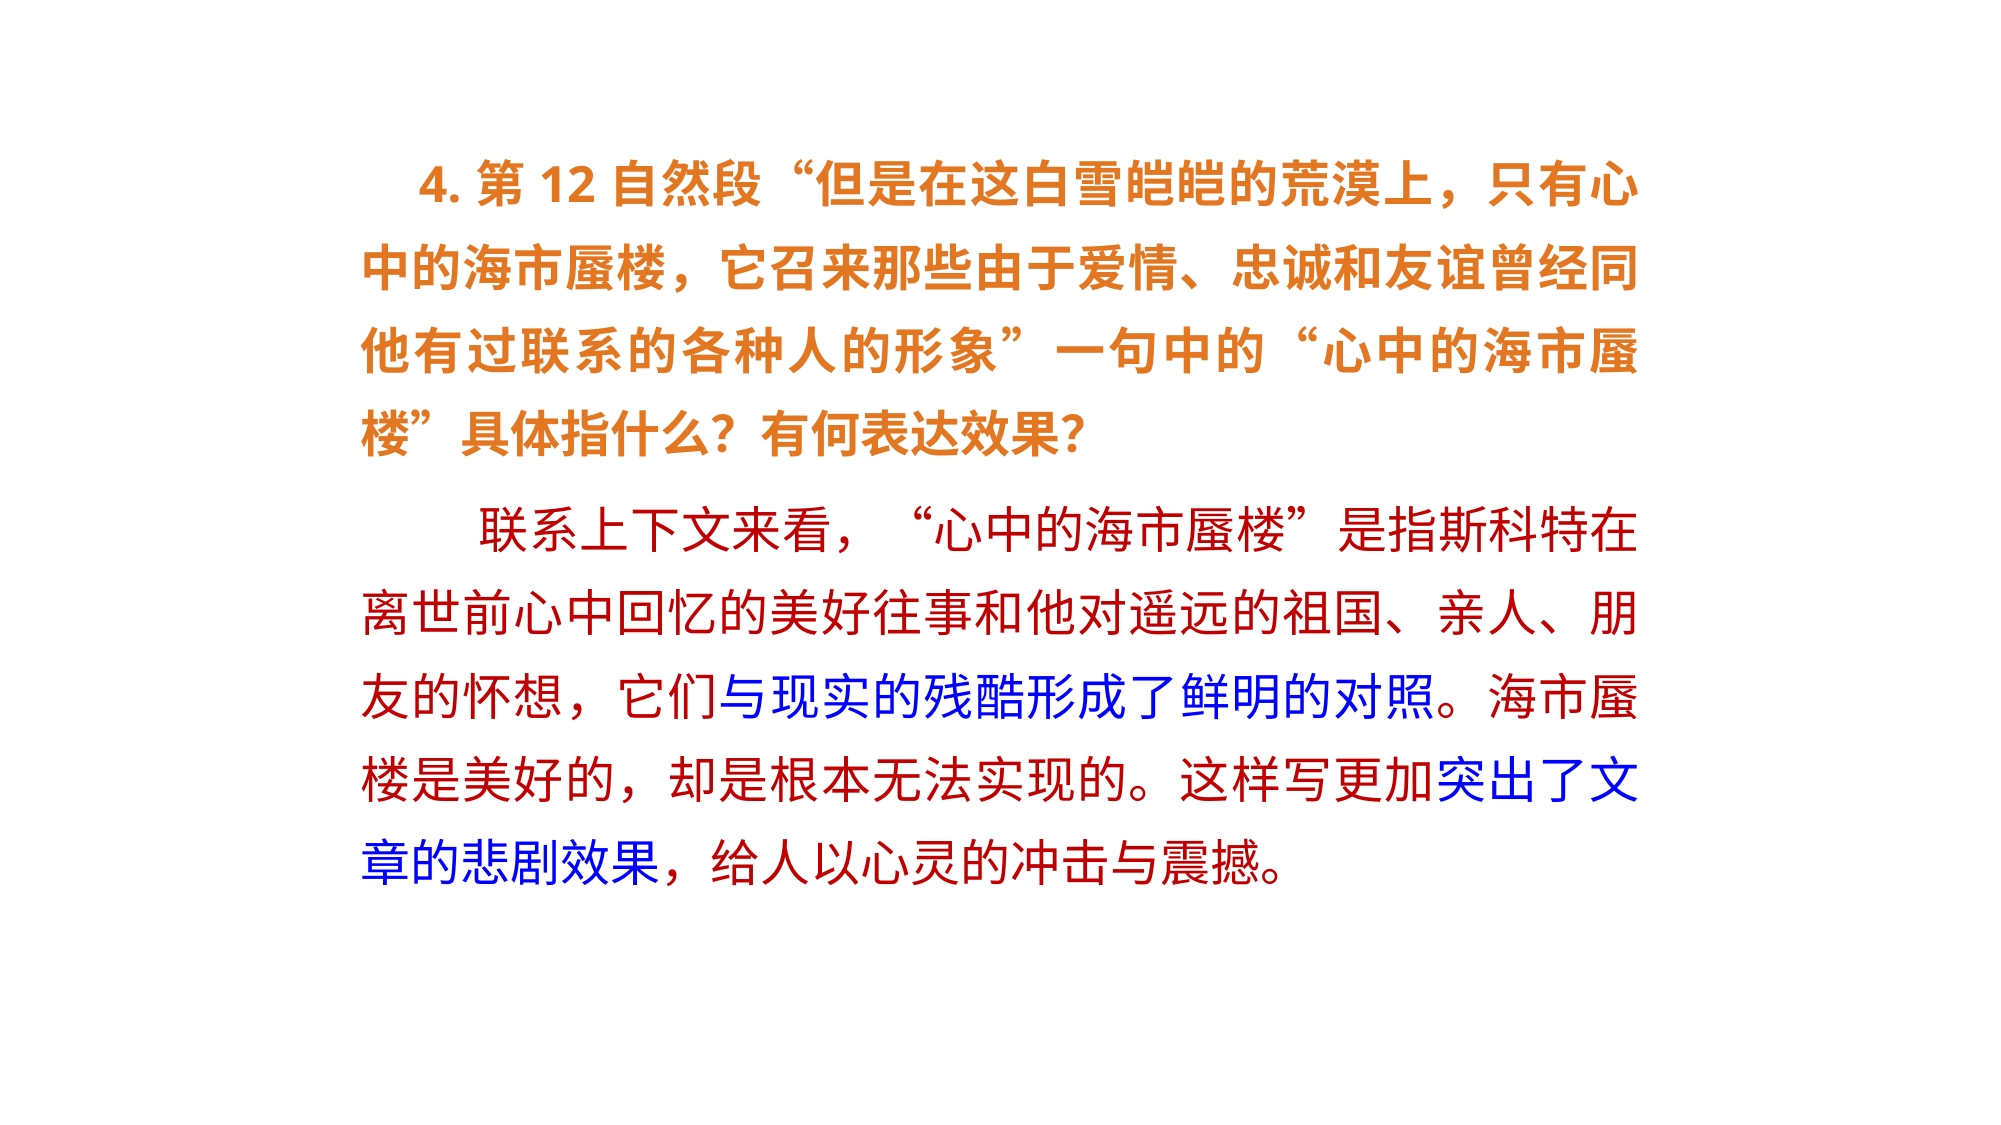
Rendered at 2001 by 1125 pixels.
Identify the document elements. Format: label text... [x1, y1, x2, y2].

list 4.第12自然段“但是在这白雪皑皑的荒漠上，只有心中的海市蜃楼，它召来那些由于爱情、忠诚和友谊曾经同他有过联系的各种人的形象”一句中的“心中的海市蜃楼”具体指什么？有何表达效果？ 联系上下文来看，“心中的海市蜃楼”是指斯科特在离世前心中回忆的美好往事和他对遥远的祖国、亲人、朋友的怀想，它们与现实的残酷形成了鲜明的对照。海市蜃楼是美好的，却是根本无法实现的。这样写更加突出了文章的悲剧效果，给人以心灵的冲击与震撼。 [345, 121, 1655, 1042]
